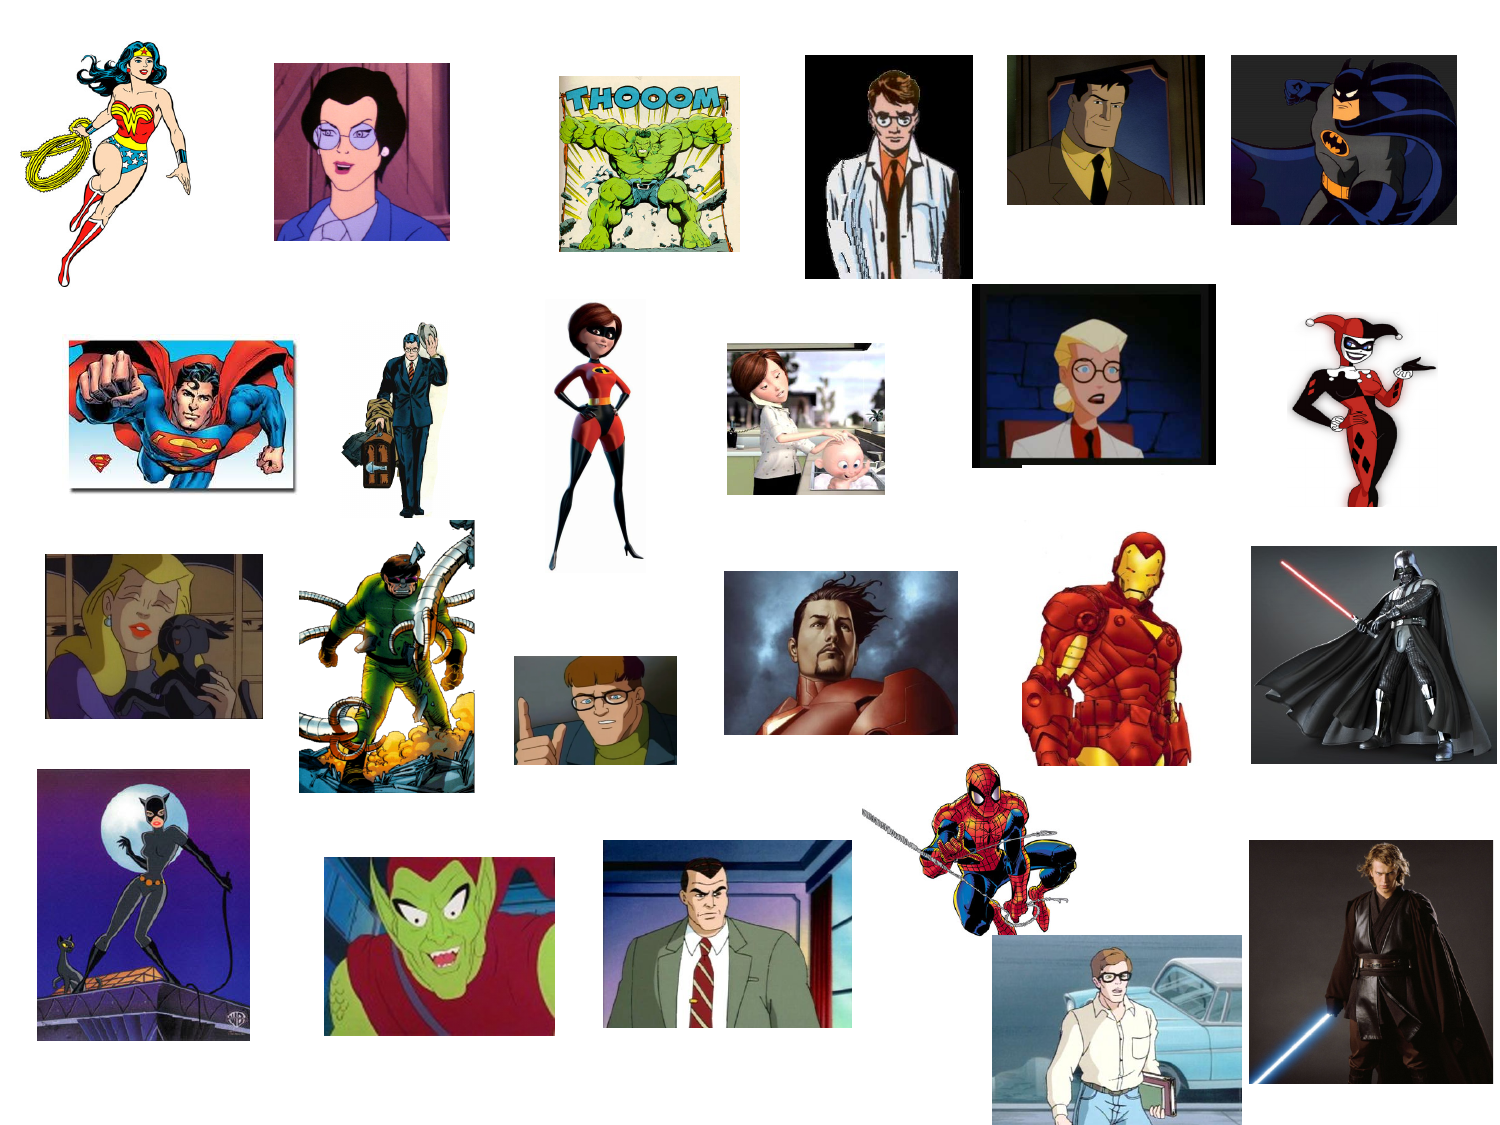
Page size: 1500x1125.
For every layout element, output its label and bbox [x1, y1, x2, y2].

picture [727, 343, 885, 495]
picture [340, 320, 451, 519]
picture [1231, 55, 1458, 225]
picture [324, 857, 556, 1036]
picture [44, 554, 263, 719]
picture [862, 284, 1242, 1125]
picture [1006, 55, 1205, 206]
picture [724, 570, 959, 735]
picture [545, 299, 646, 573]
picture [1251, 545, 1498, 765]
picture [603, 840, 852, 1029]
picture [1248, 840, 1494, 1085]
picture [20, 40, 192, 287]
picture [299, 520, 476, 793]
picture [559, 76, 740, 252]
picture [805, 55, 973, 279]
picture [1287, 312, 1438, 507]
picture [513, 656, 677, 766]
picture [62, 334, 301, 496]
picture [273, 63, 451, 242]
picture [37, 769, 251, 1041]
